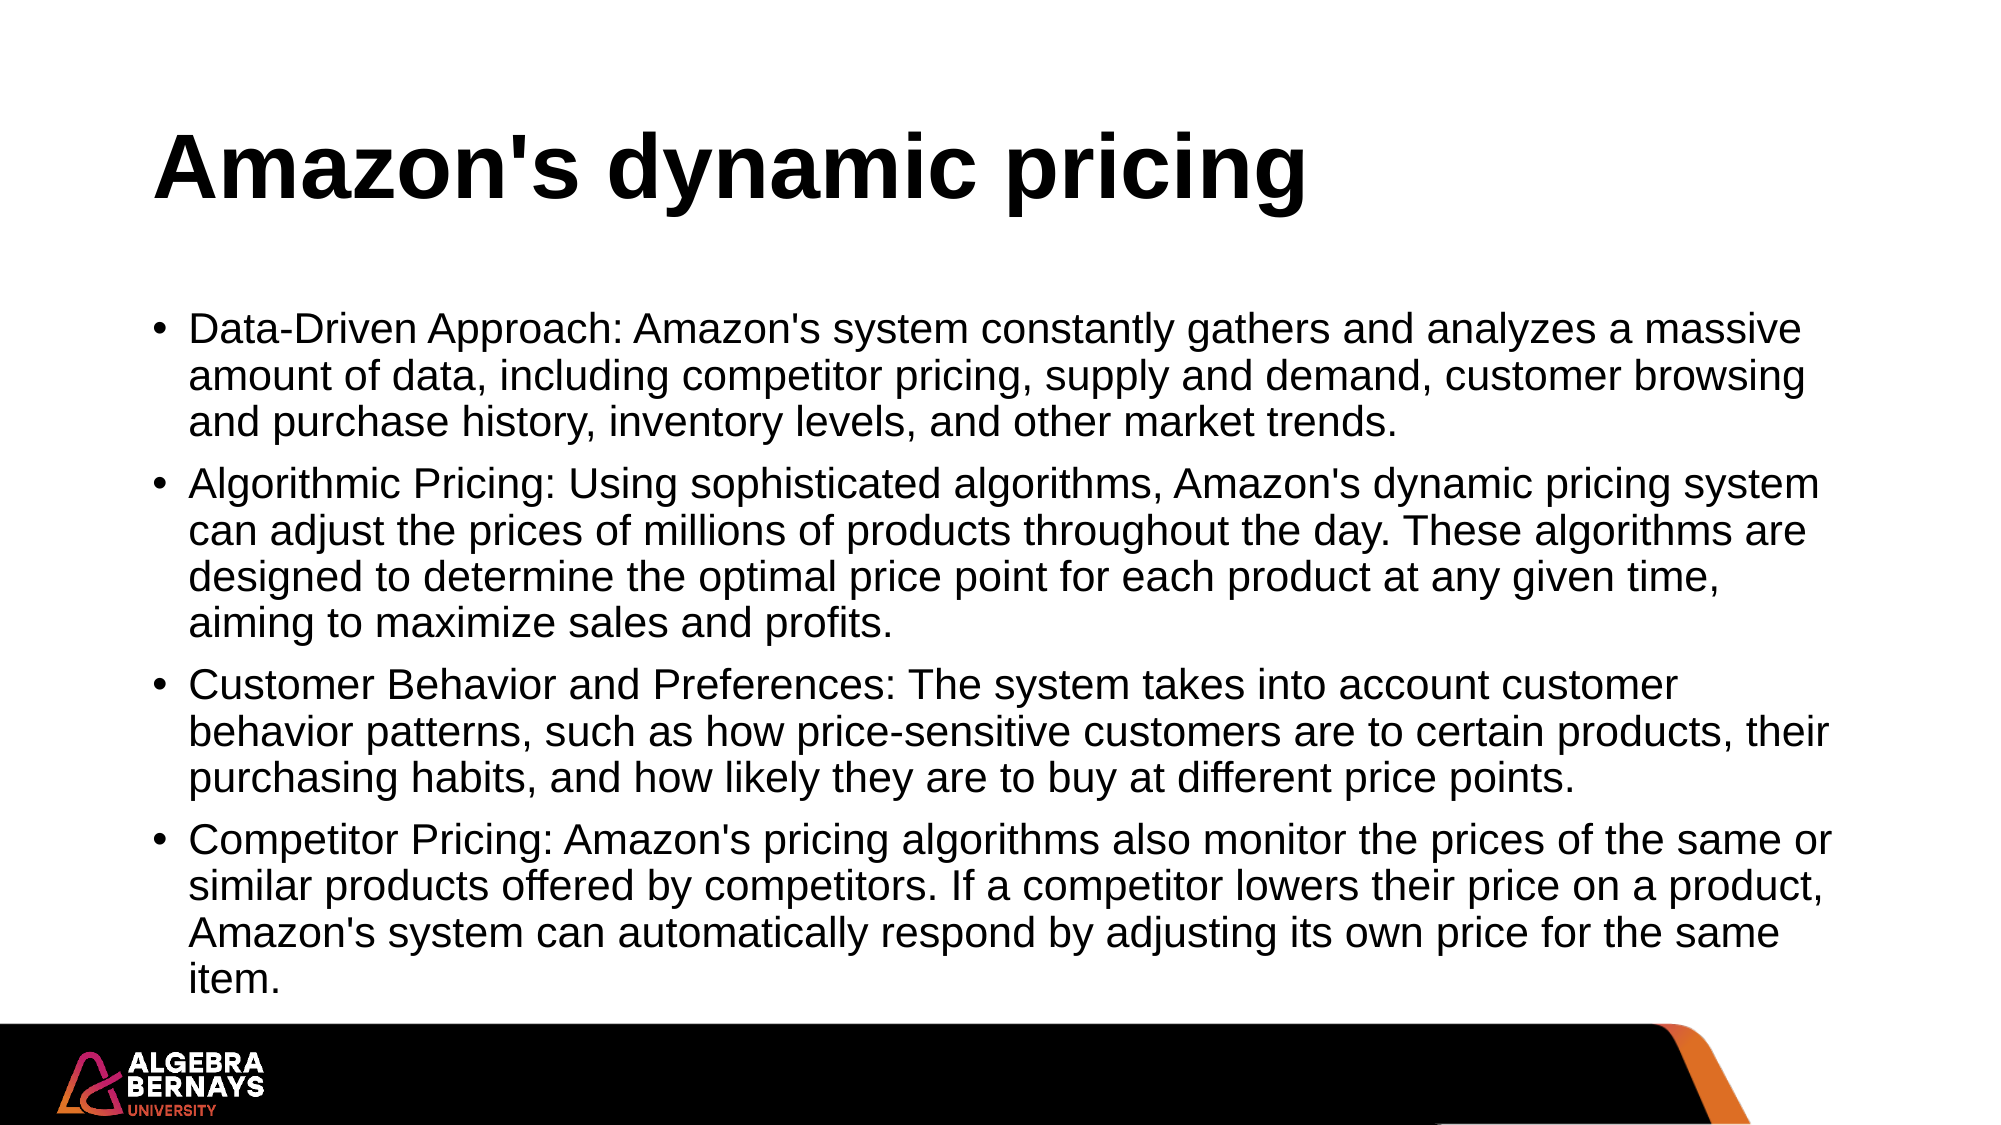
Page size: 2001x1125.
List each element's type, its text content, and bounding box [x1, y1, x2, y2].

list Data-Driven Approach: Amazon's system constantly gathers and analyzes a massive amount of data, including competitor pricing, supply and demand, customer browsing and purchase history, inventory levels, and other market trends. Algorithmic Pricing: Using sophisticated algorithms, Amazon's dynamic pricing system can adjust the prices of millions of products throughout the day. These algorithms are designed to determine the optimal price point for each product at any given time, aiming to maximize sales and profits. Customer Behavior and Preferences: The system takes into account customer behavior patterns, such as how price-sensitive customers are to certain products, their purchasing habits, and how likely they are to buy at different price points. Competitor Pricing: Amazon's pricing algorithms also monitor the prices of the same or similar products offered by competitors. If a competitor lowers their price on a product, Amazon's system can automatically respond by adjusting its own price for the same item. [137, 299, 1863, 1014]
title Amazon's dynamic pricing [137, 59, 1863, 278]
picture [0, 1023, 1958, 1125]
